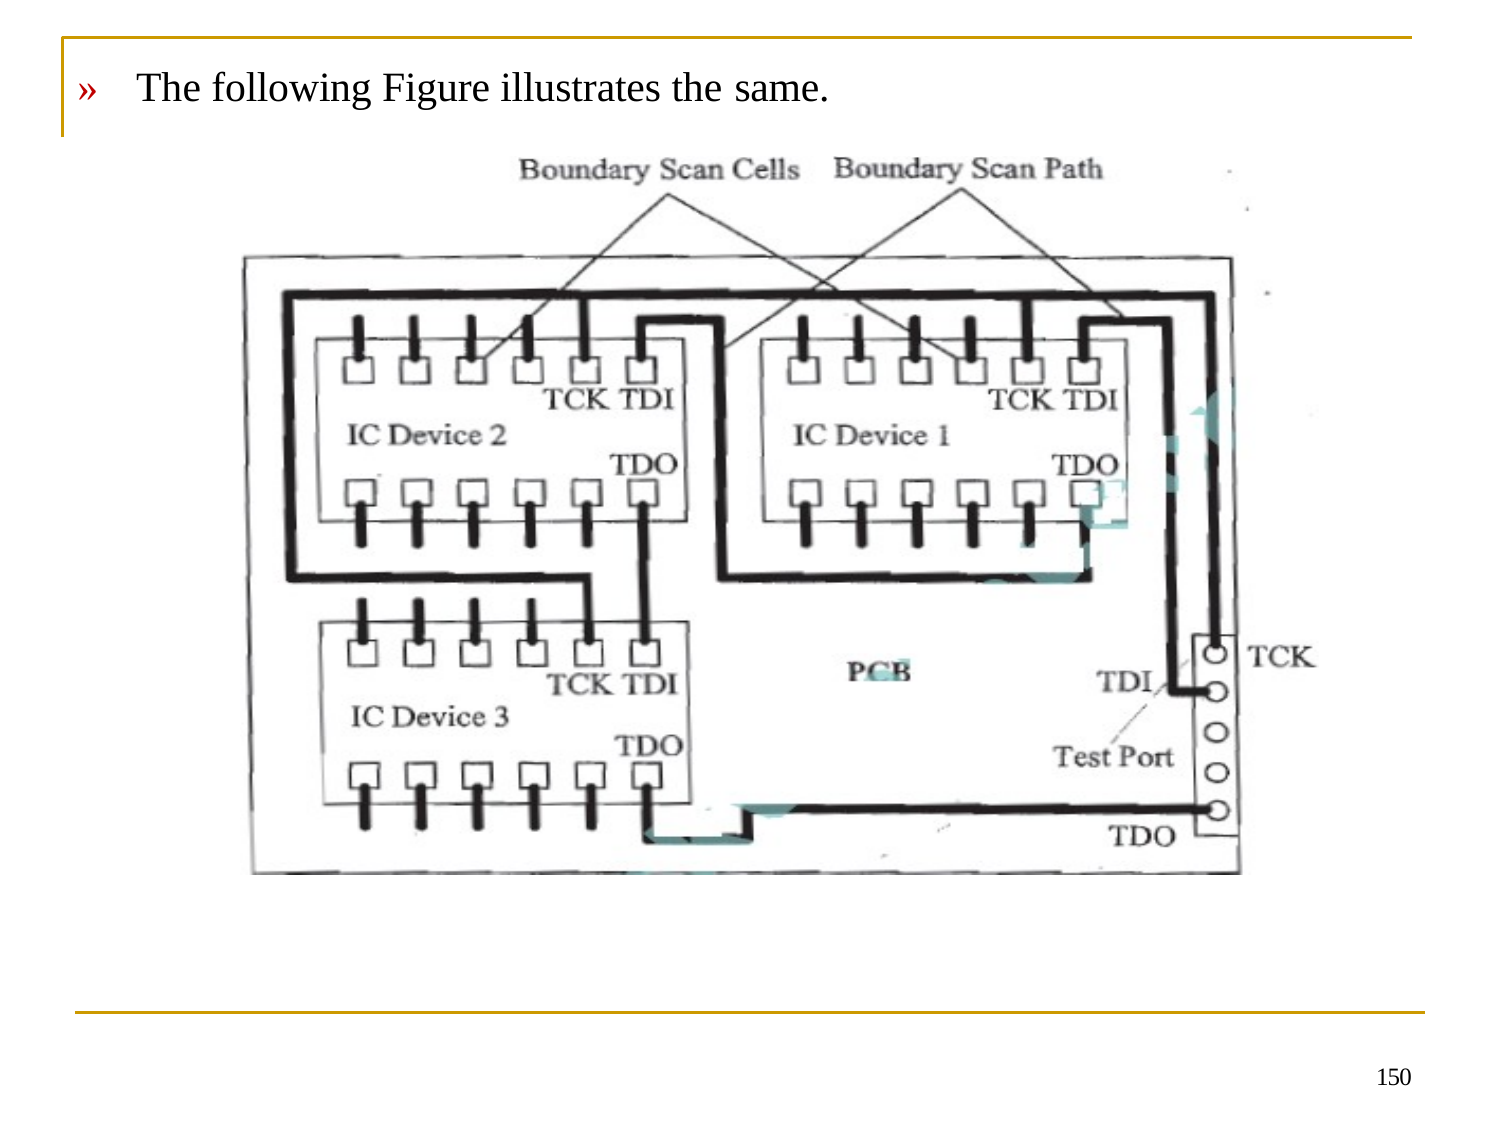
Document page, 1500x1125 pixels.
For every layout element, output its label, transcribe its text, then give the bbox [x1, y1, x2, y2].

title » The following Figure illustrates the same. [75, 57, 830, 248]
text_box 150 [1369, 1061, 1417, 1091]
text_box [240, 156, 1319, 875]
